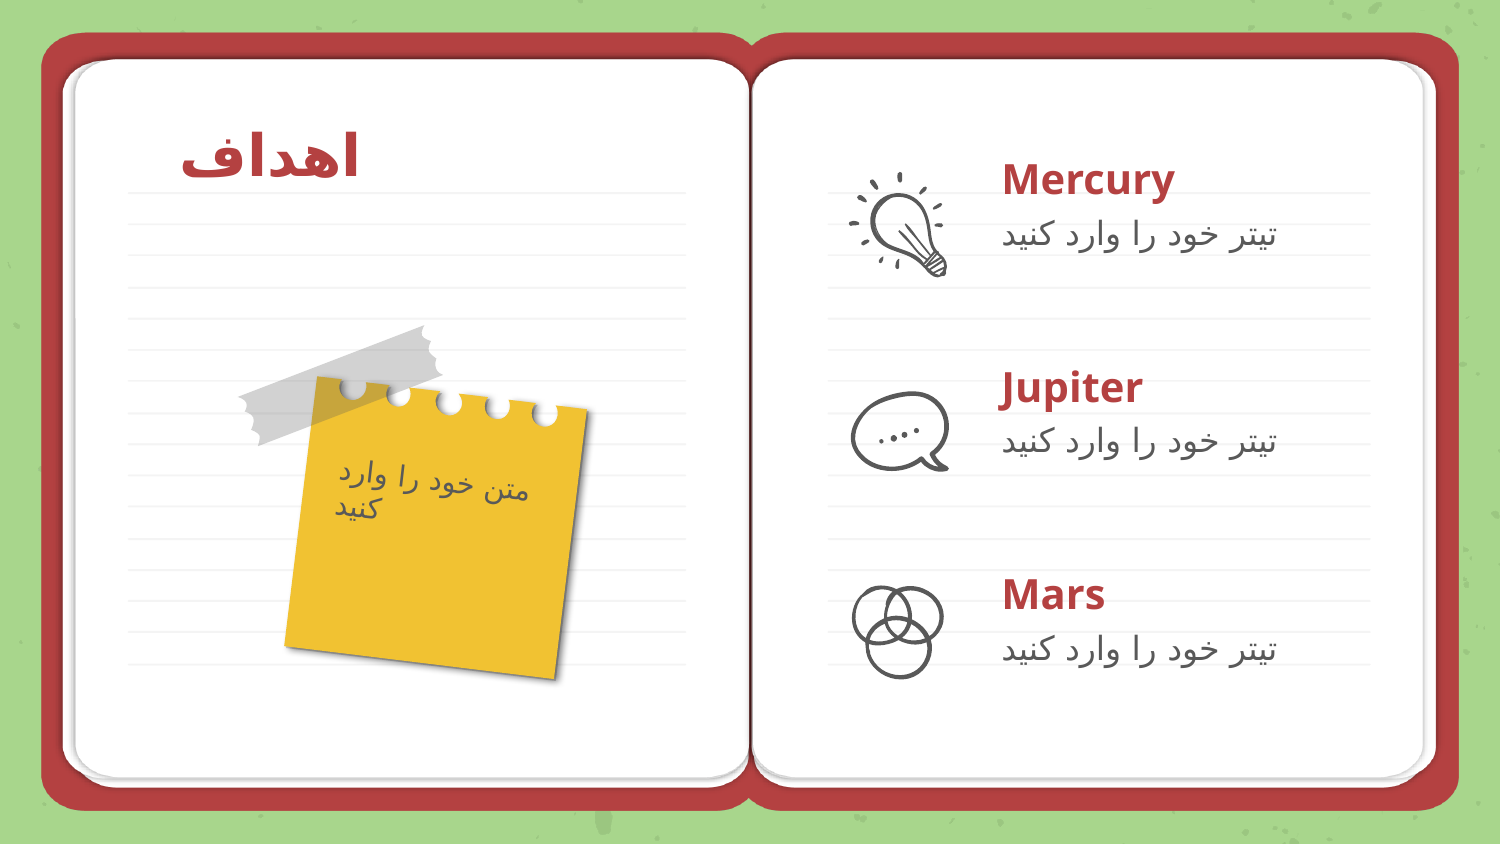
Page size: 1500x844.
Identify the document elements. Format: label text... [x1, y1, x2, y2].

title Mars [986, 553, 1370, 612]
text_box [848, 171, 949, 278]
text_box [237, 324, 589, 682]
subtitle تیتر خود را وارد کنید [986, 404, 1370, 499]
picture [41, 32, 1459, 811]
text_box [851, 585, 944, 680]
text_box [842, 391, 955, 472]
subtitle تیتر خود را وارد کنید [986, 612, 1370, 707]
subtitle تیتر خود را وارد کنید [986, 196, 1370, 291]
title Mercury [986, 137, 1370, 196]
title اهداف [164, 116, 559, 211]
title Jupiter [986, 345, 1370, 404]
